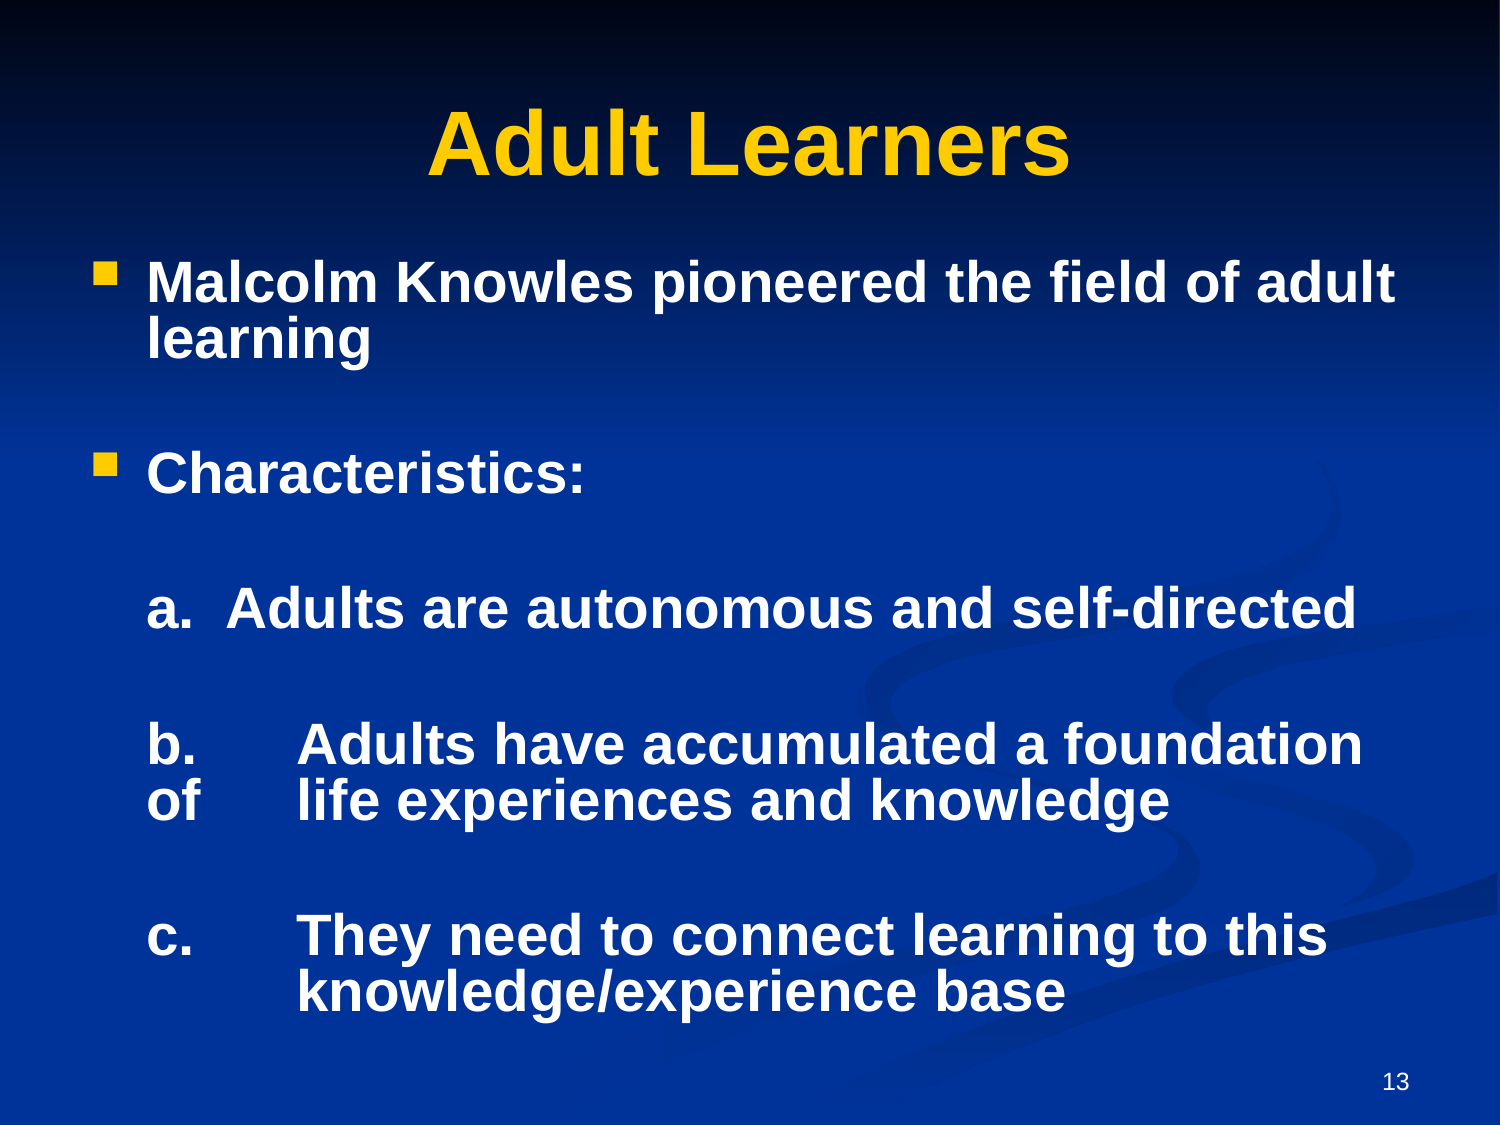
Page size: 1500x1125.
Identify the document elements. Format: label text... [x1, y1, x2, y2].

list Malcolm Knowles pioneered the field of adult learning Characteristics: a. Adults are autonomous and self-directed b. Adults have accumulated a foundation of life experiences and knowledge c. They need to connect learning to this knowledge/experience base [74, 249, 1426, 1125]
title Adult Learners [74, 44, 1426, 233]
